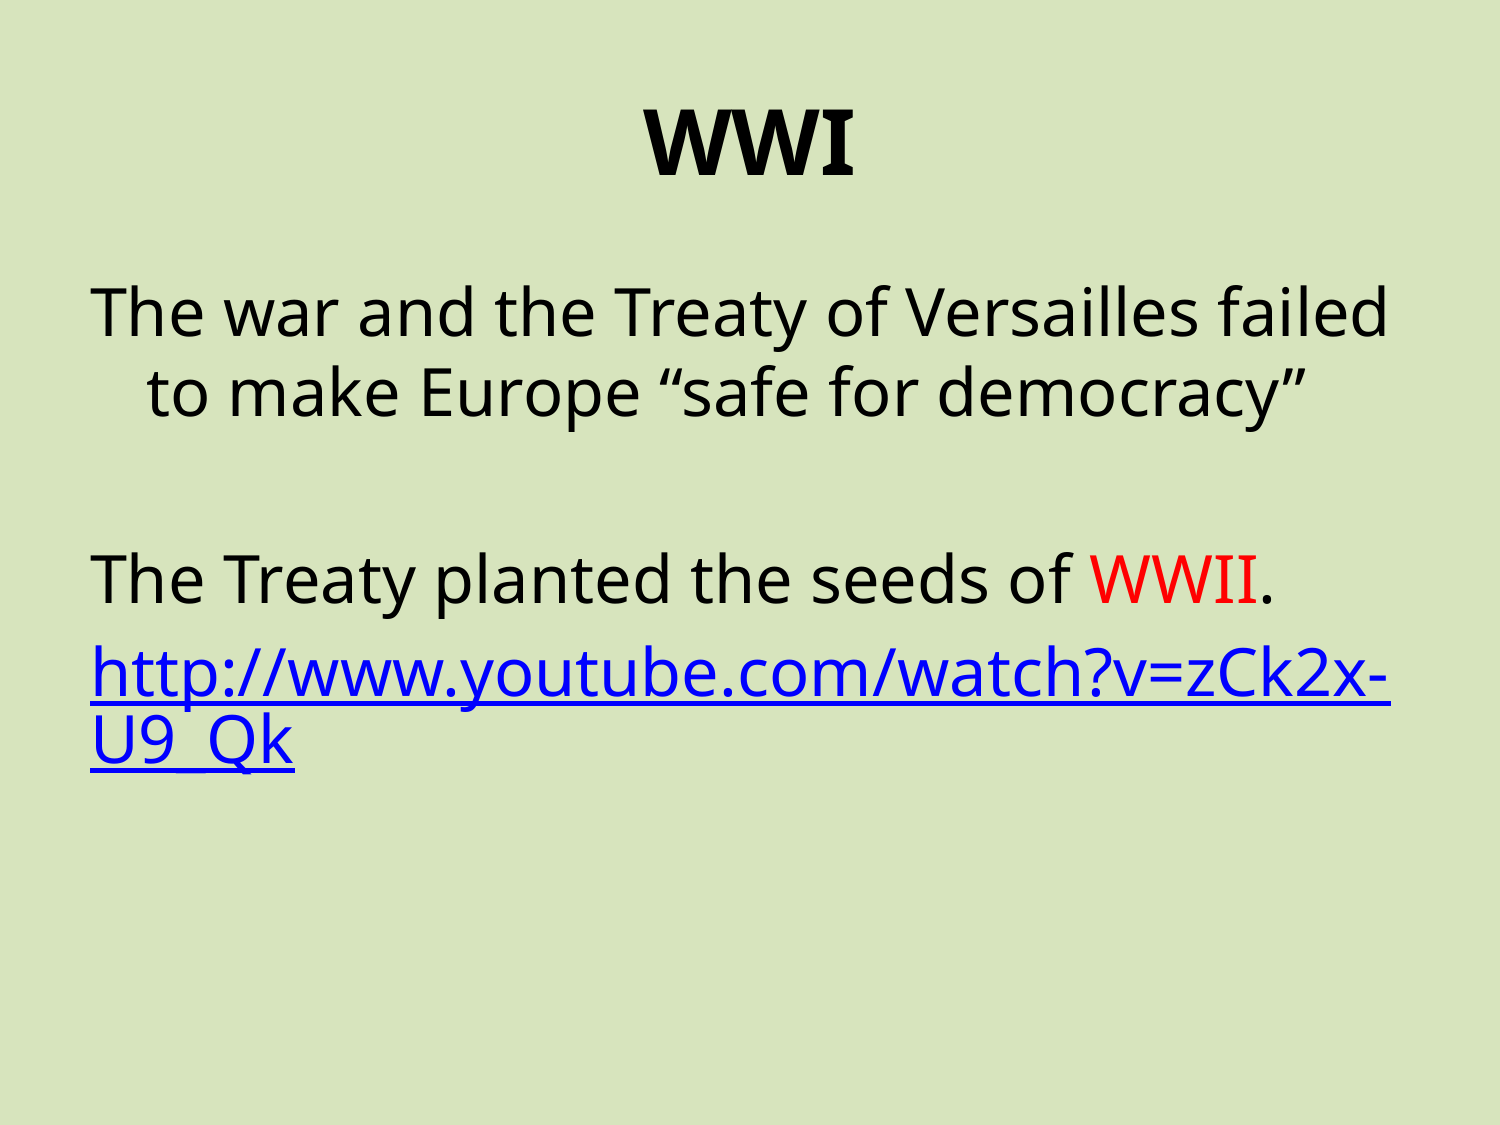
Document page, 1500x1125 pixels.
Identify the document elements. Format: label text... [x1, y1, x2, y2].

list The war and the Treaty of Versailles failed to make Europe “safe for democracy” The Treaty planted the seeds of WWII. http://www.youtube.com/watch?v=zCk2x-U9_Qk [75, 262, 1425, 1005]
title WWI [75, 45, 1425, 233]
